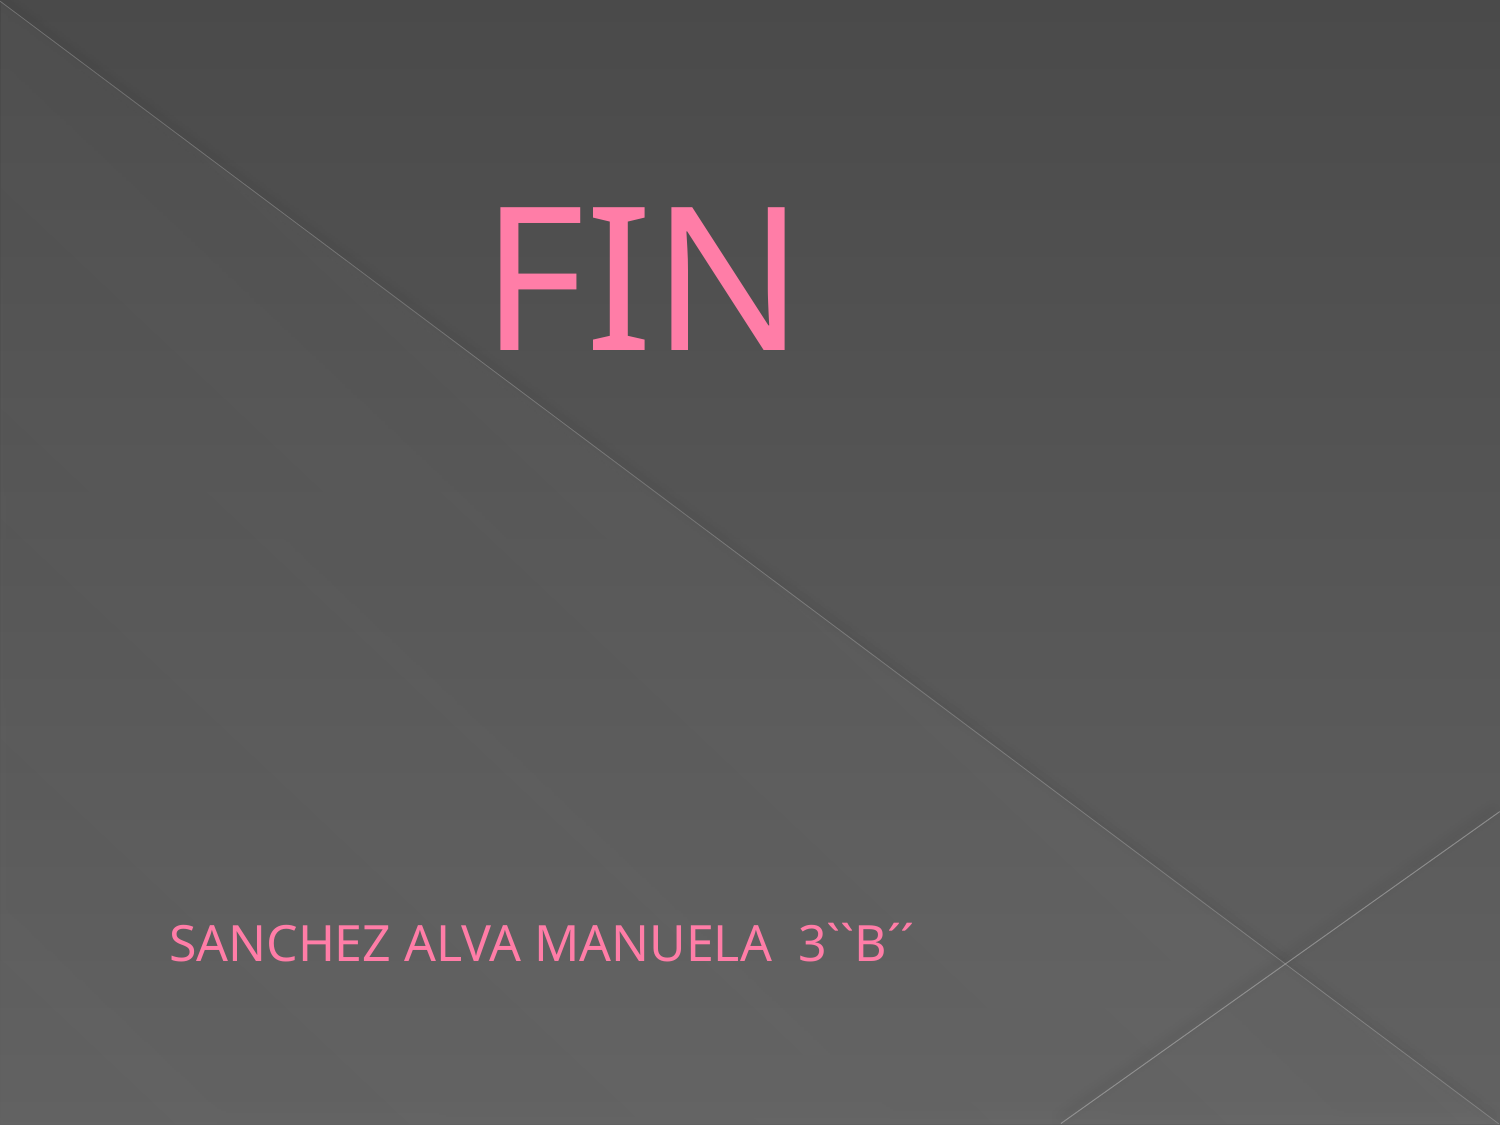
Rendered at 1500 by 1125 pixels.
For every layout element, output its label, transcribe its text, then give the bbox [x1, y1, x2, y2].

title FIN SANCHEZ ALVA MANUELA 3``B´´ [75, 43, 1425, 1079]
